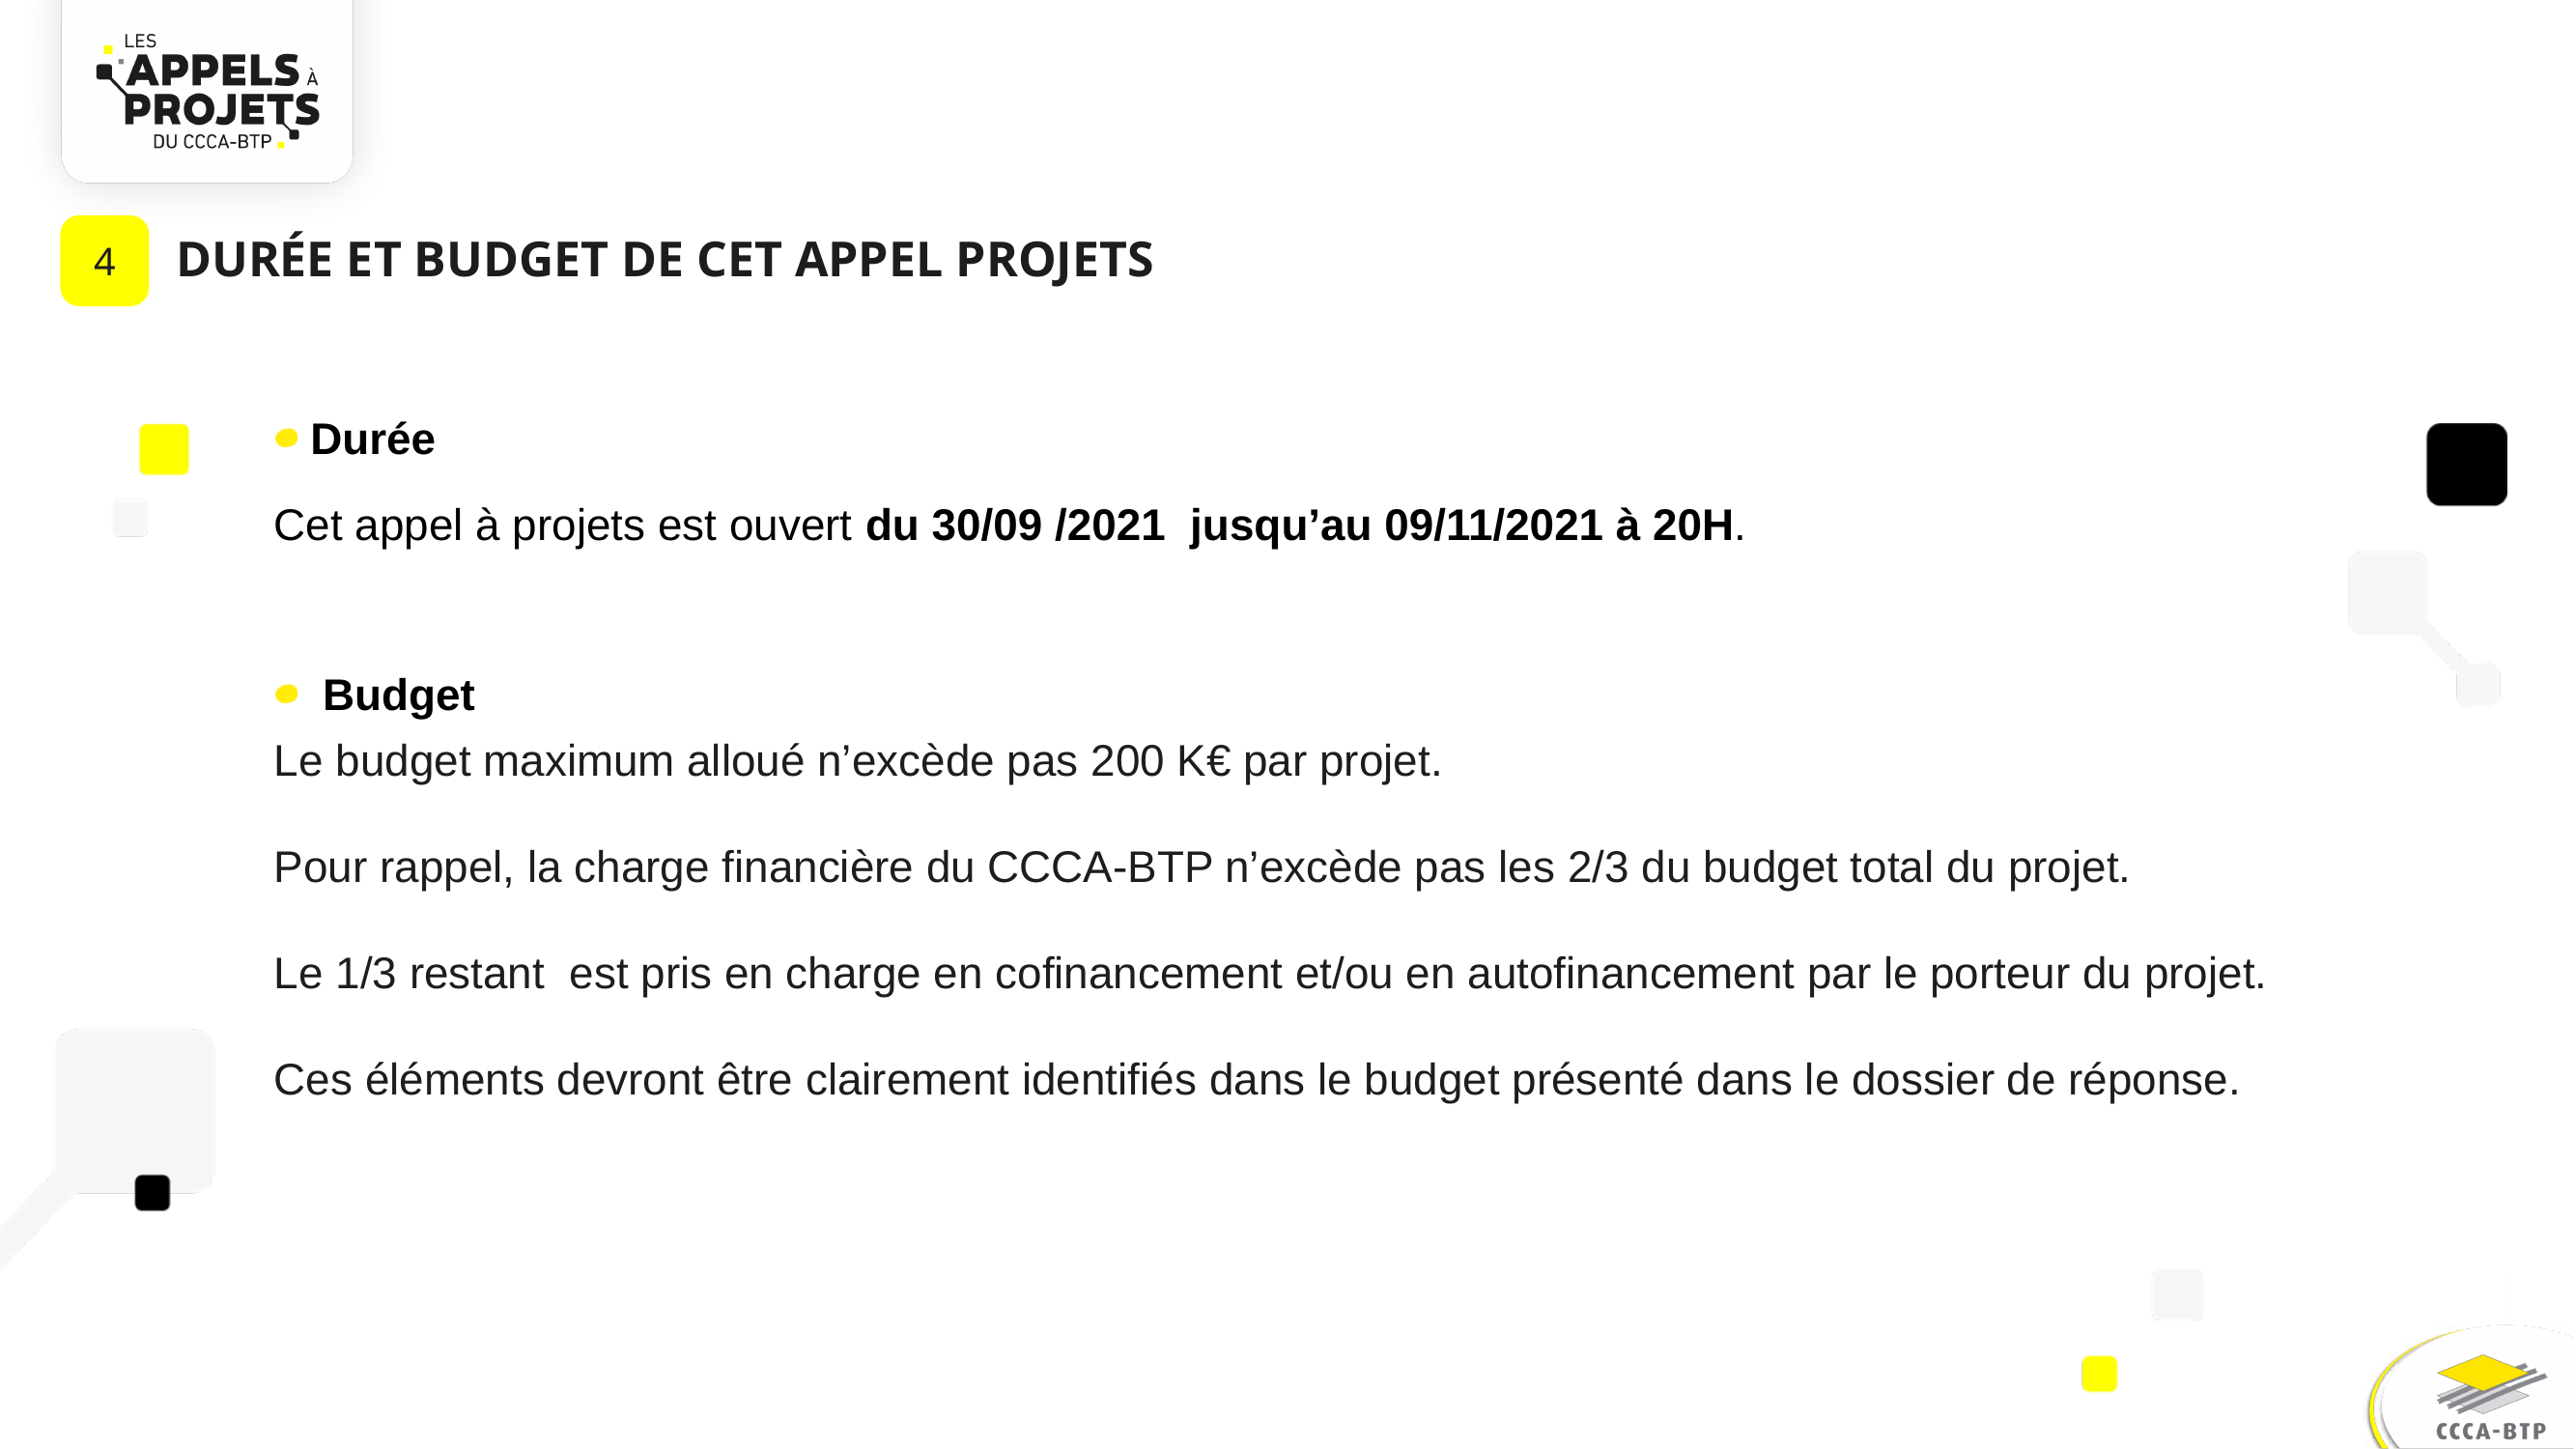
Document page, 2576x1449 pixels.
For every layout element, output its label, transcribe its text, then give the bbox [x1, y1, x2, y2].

picture [0, 423, 2574, 1449]
text_box Durée Cet appel à projets est ouvert du 30/09 /2021 jusqu’au 09/11/2021 à 20H. Budget Le budget maximum alloué n’excède pas 200 K€ par projet. Pour rappel, la charge financière du CCCA-BTP n’excède pas les 2/3 du budget total du projet. Le 1/3 restant est pris en charge en cofinancement et/ou en autofinancement par le porteur du projet. Ces éléments devront être clairement identifiés dans le budget présenté dans le dossier de réponse. [260, 329, 2357, 1111]
text_box DURÉE ET BUDGET DE CET APPEL PROJETS [149, 214, 1405, 306]
picture [0, 0, 416, 246]
text_box 4 [59, 213, 151, 308]
